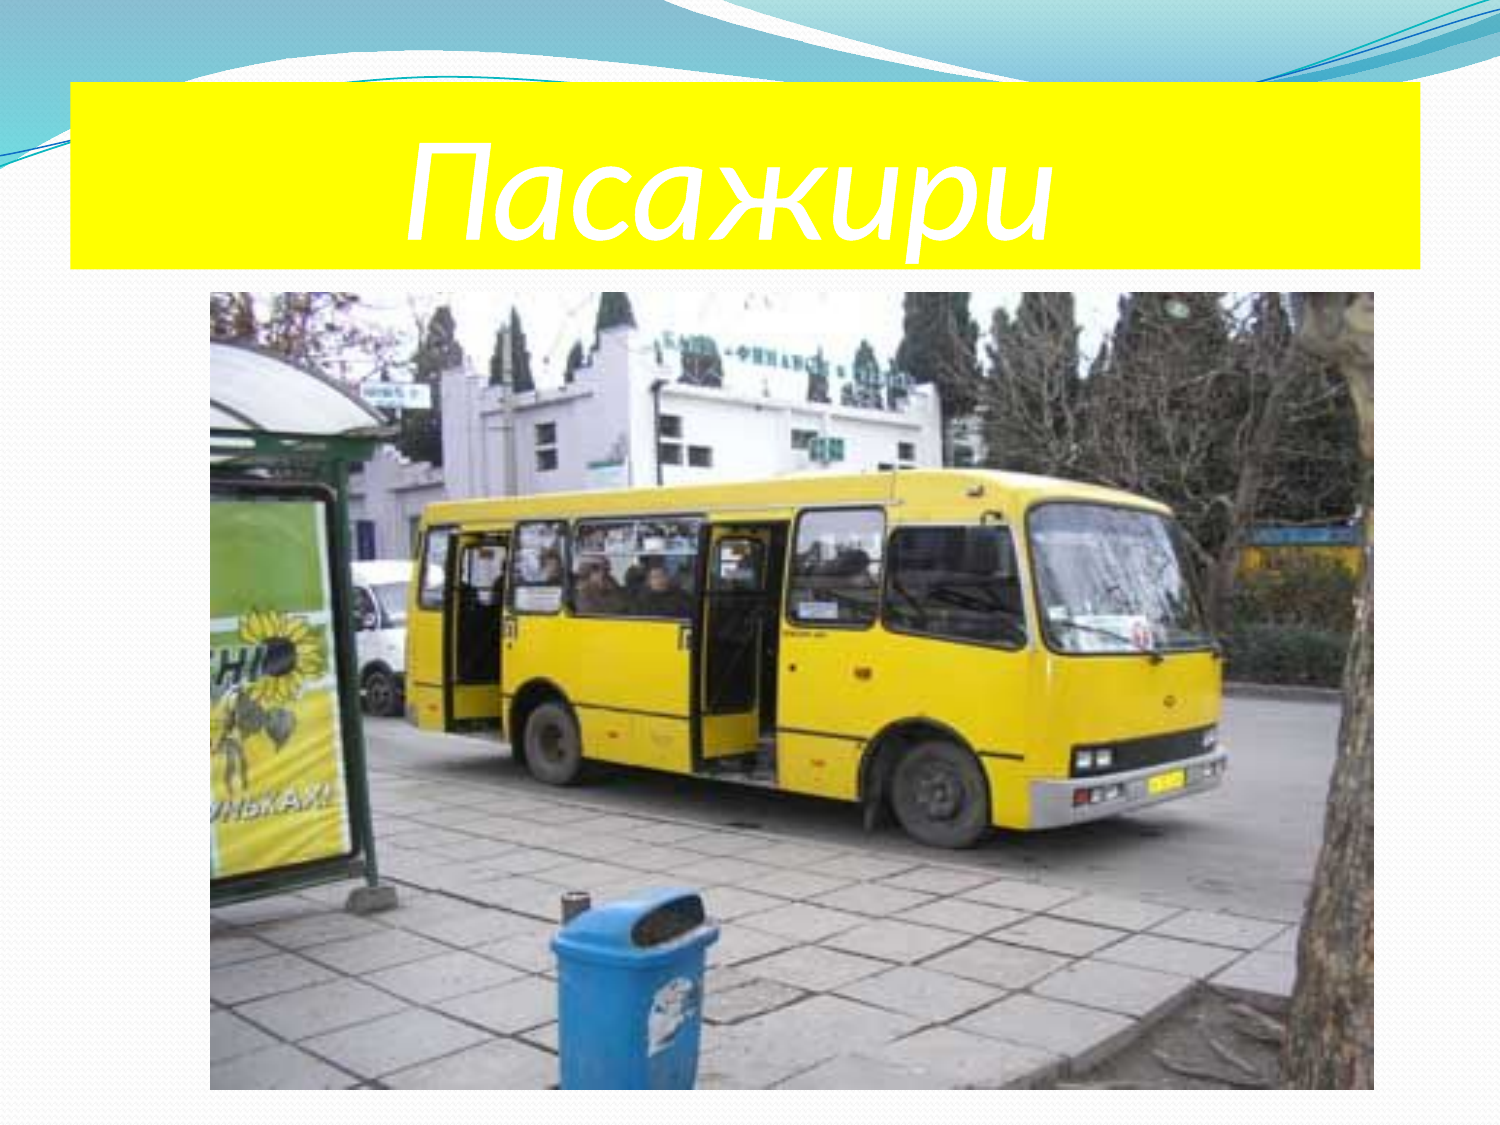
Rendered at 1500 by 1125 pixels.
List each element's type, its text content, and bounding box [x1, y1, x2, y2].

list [210, 292, 1375, 1091]
title Пасажири [70, 82, 1421, 270]
